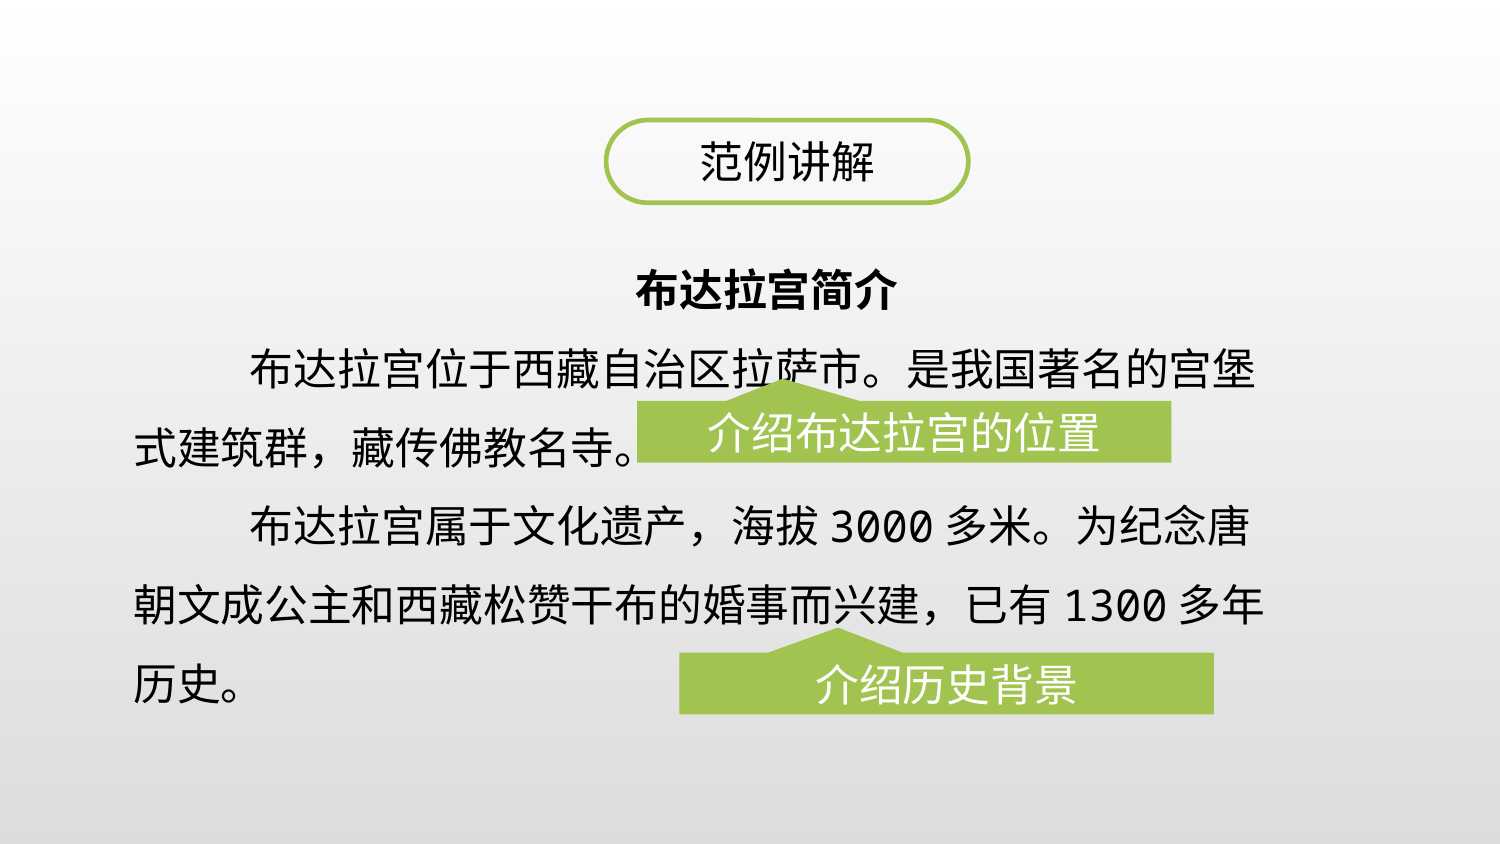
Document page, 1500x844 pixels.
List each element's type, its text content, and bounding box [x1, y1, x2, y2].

text_box 介绍历史背景 [678, 626, 1215, 715]
text_box 介绍布达拉宫的位置 [636, 378, 1173, 464]
text_box 范例讲解 [605, 119, 970, 204]
text_box 布达拉宫简介 布达拉宫位于西藏自治区拉萨市。是我国著名的宫堡式建筑群，藏传佛教名寺。 布达拉宫属于文化遗产，海拔3000多米。为纪念唐朝文成公主和西藏松赞干布的婚事而兴建，已有1300多年历史。 [122, 231, 1296, 794]
